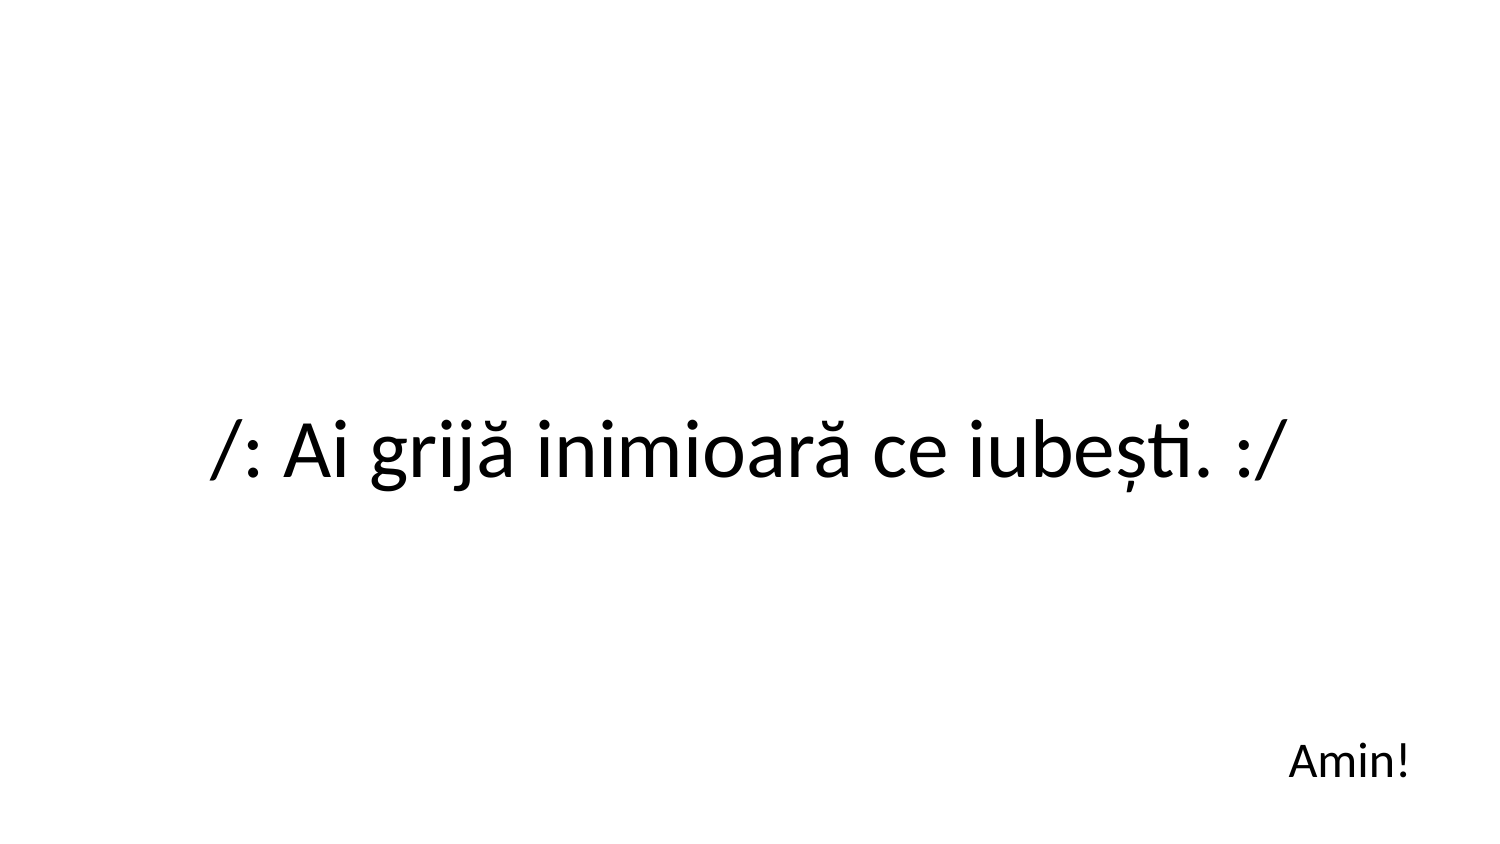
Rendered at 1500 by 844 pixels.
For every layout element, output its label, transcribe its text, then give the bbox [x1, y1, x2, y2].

text_box Amin! [1273, 674, 1427, 795]
text_box /: Ai grijă inimioară ce iubești. :/ [195, 341, 1305, 502]
